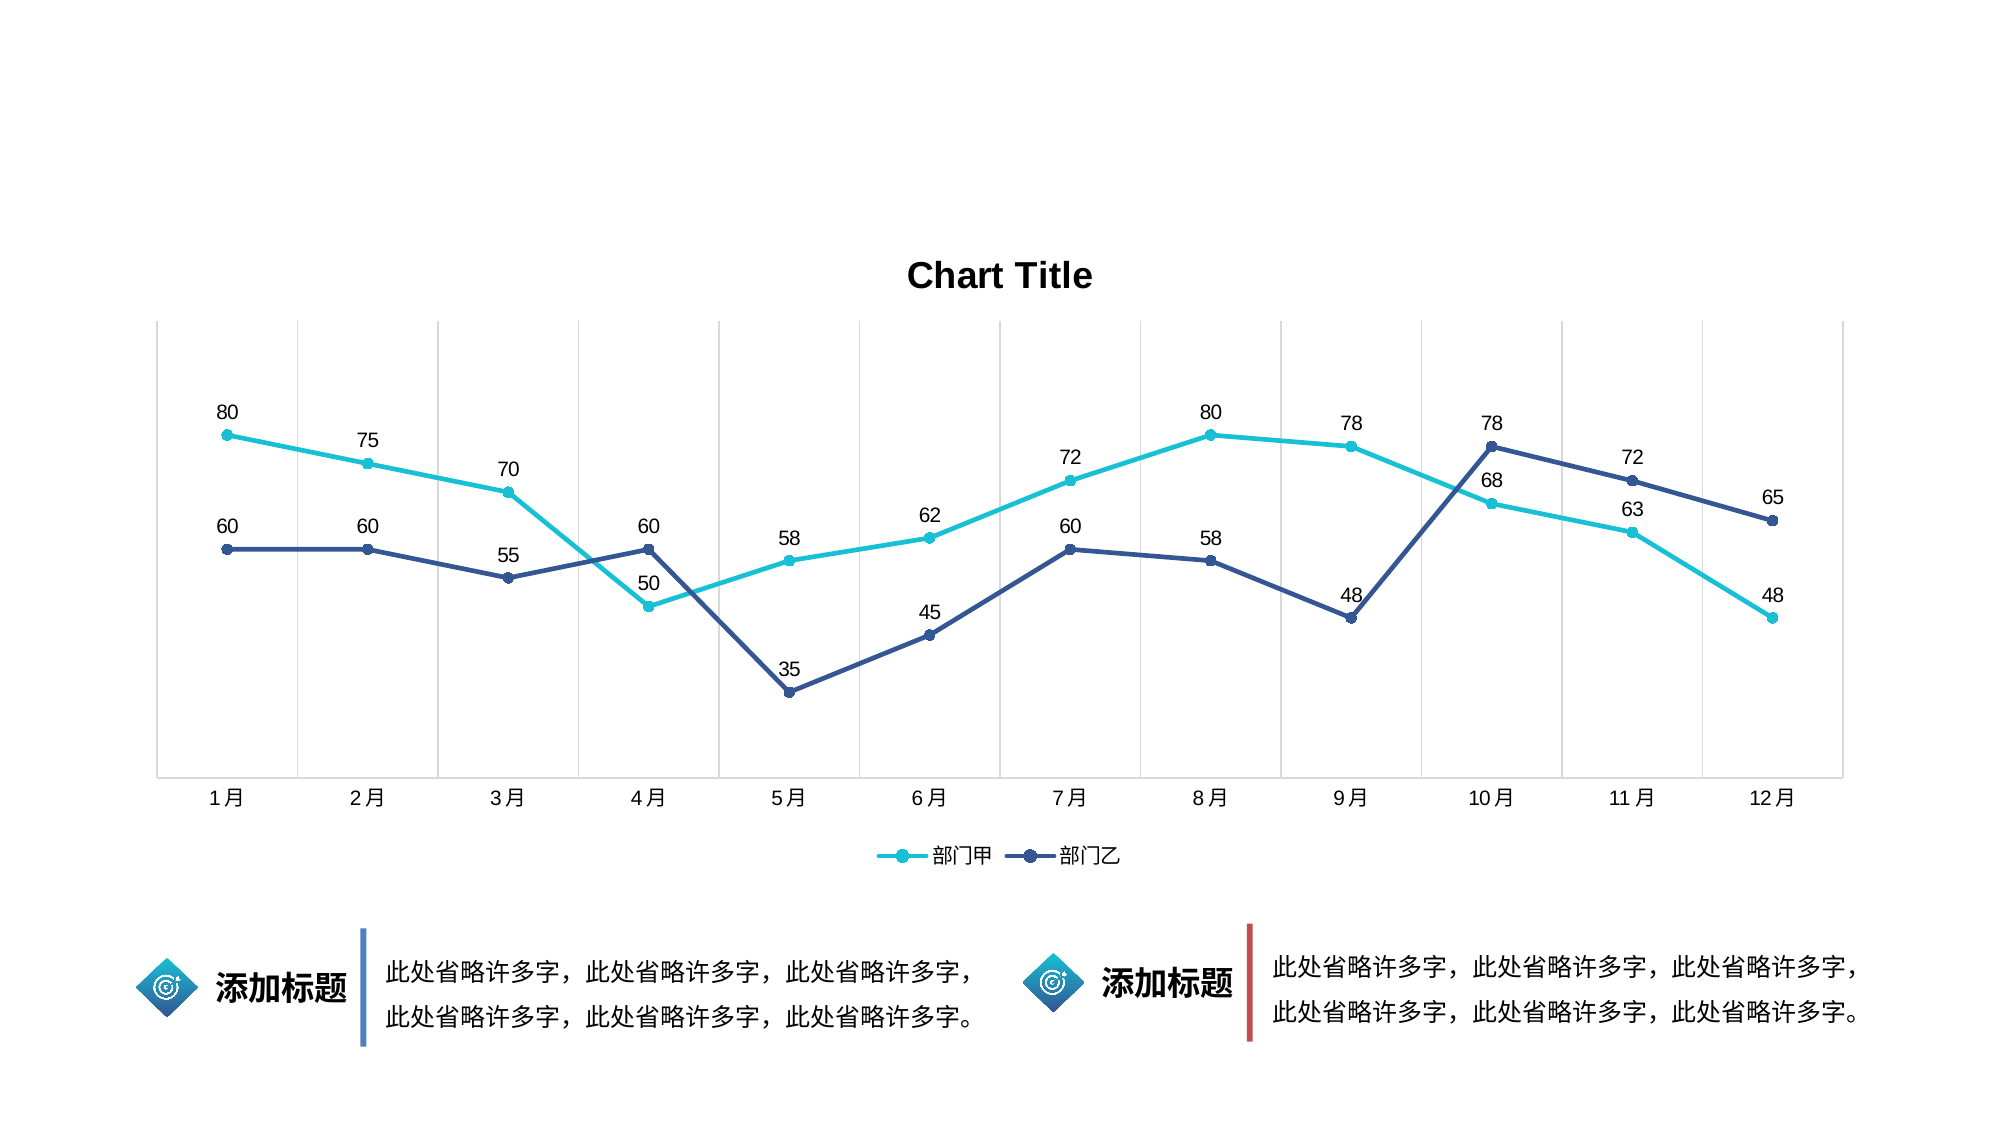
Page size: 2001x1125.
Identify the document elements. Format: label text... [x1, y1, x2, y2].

text_box 此处省略许多字，此处省略许多字，此处省略许多字，此处省略许多字，此处省略许多字，此处省略许多字。 [371, 934, 1019, 1039]
text_box [359, 927, 367, 1048]
chart [121, 221, 1879, 877]
text_box 添加标题 [1084, 954, 1246, 1010]
text_box 添加标题 [197, 959, 359, 1015]
text_box [134, 956, 200, 1019]
text_box 此处省略许多字，此处省略许多字，此处省略许多字，此处省略许多字，此处省略许多字，此处省略许多字。 [1257, 929, 1906, 1035]
text_box [1021, 951, 1086, 1014]
text_box [1246, 923, 1254, 1043]
